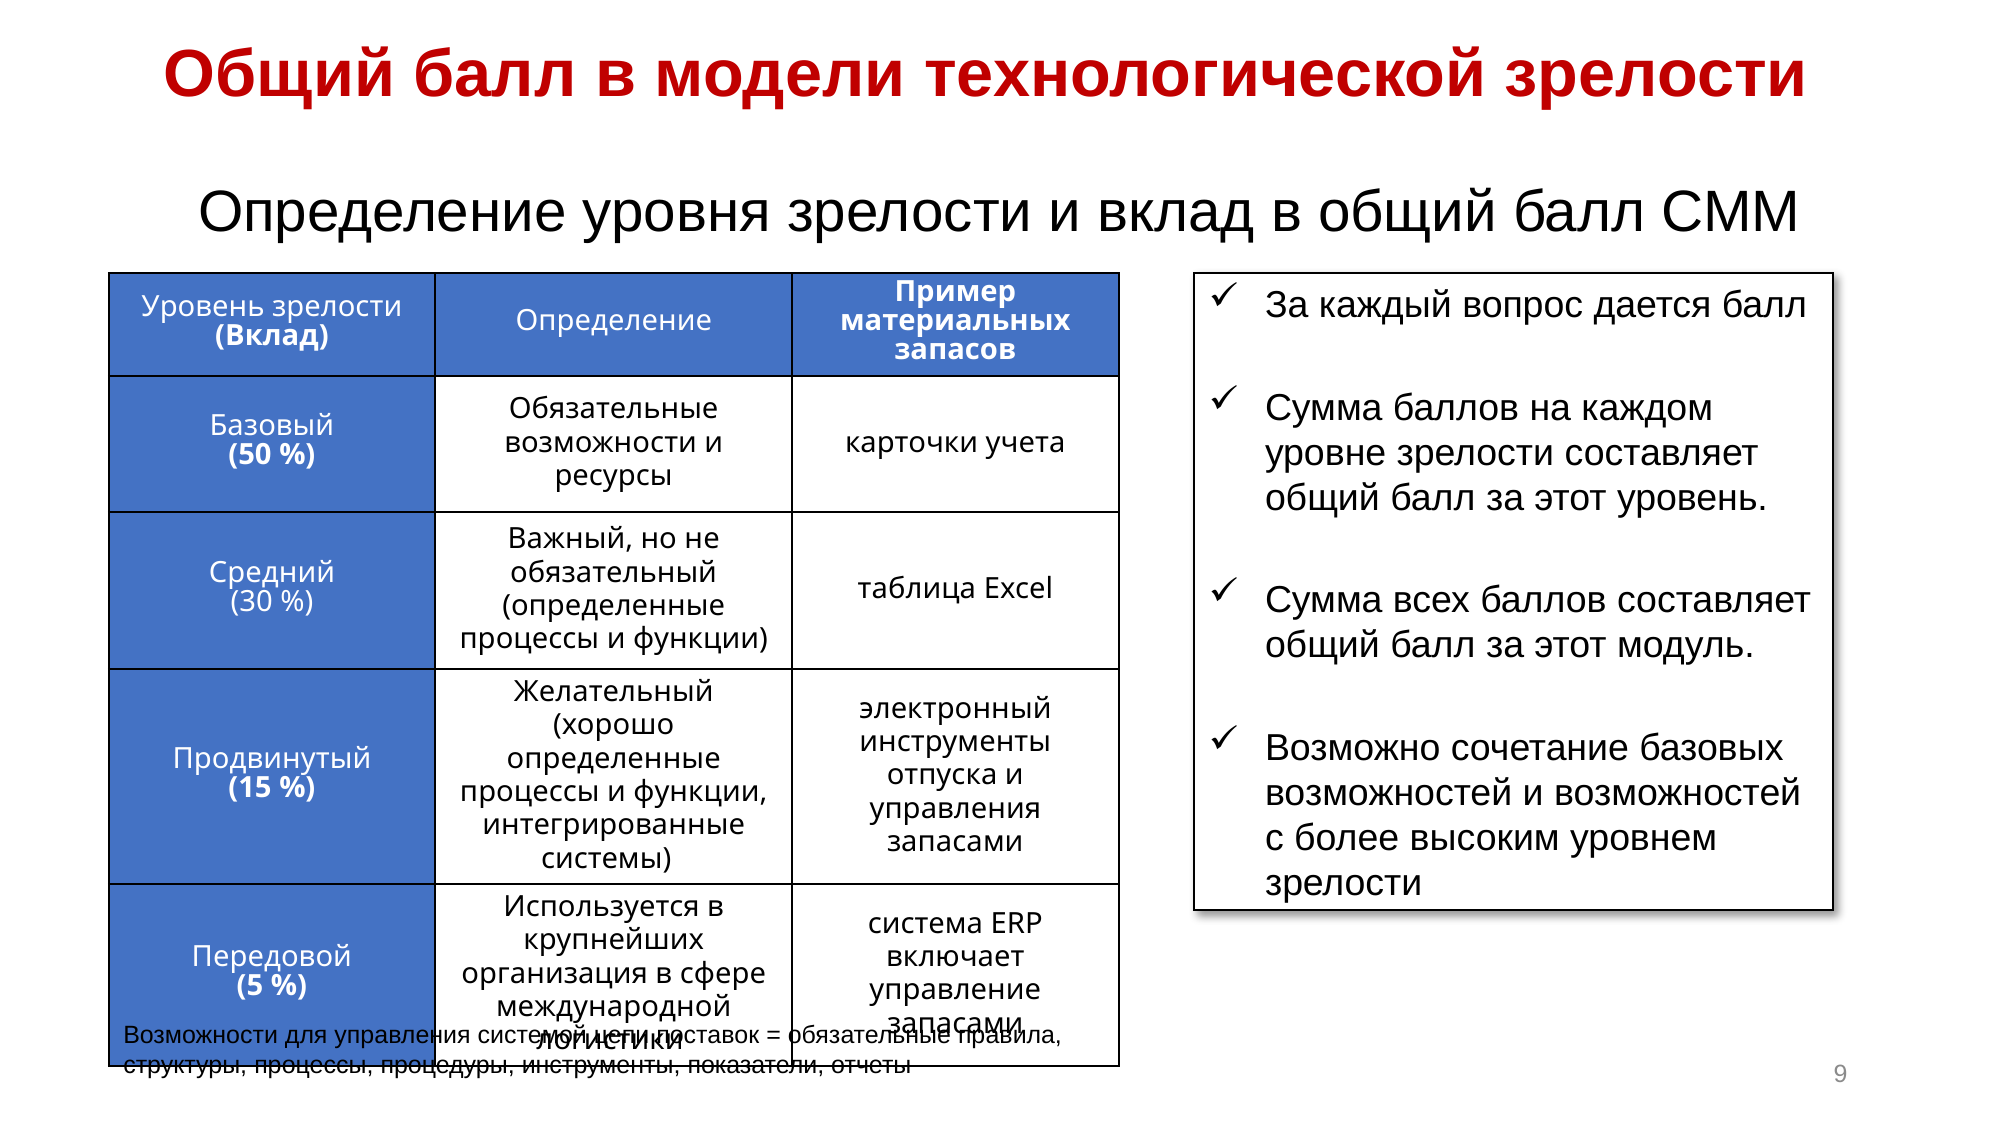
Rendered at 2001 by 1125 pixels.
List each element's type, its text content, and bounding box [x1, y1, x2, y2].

table_header Определение [436, 274, 791, 375]
table_header Уровень зрелости (Вклад) [110, 274, 434, 375]
table_cell Используется в крупнейших организация в сфере международной логистики [436, 885, 791, 1011]
title Определение уровня зрелости и вклад в общий балл СММ [22, 157, 1978, 258]
slide_number 9 [1412, 1042, 1863, 1103]
table_cell Передовой (5 %) [110, 885, 434, 1011]
text_box Возможности для управления системой цепи поставок = обязательные правила, структуры, процессы, процедуры, инструменты, показатели, отчеты [108, 1011, 1145, 1086]
table_cell Средний (30 %) [110, 513, 434, 668]
text_box За каждый вопрос дается балл Сумма баллов на каждом уровне зрелости составляет общий балл за этот уровень. Сумма всех баллов составляет общий балл за этот модуль. Возможно сочетание базовых возможностей и возможностей с более высоким уровнем зрелости [1193, 272, 1834, 911]
table_header Пример материальных запасов [793, 274, 1118, 375]
table_cell карточки учета [793, 377, 1118, 511]
table_cell Важный, но не обязательный (определенные процессы и функции) [436, 513, 791, 668]
table_cell Желательный (хорошо определенные процессы и функции, интегрированные системы) [436, 670, 791, 883]
text_box Общий балл в модели технологической зрелости [0, 22, 2000, 148]
table_cell Базовый (50 %) [110, 377, 434, 511]
table_cell электронный инструменты отпуска и управления запасами [793, 670, 1118, 883]
table_cell таблица Excel [793, 513, 1118, 668]
table_cell Продвинутый (15 %) [110, 670, 434, 883]
table_cell система ERP включает управление запасами [793, 885, 1118, 1011]
table_cell Обязательные возможности и ресурсы [436, 377, 791, 511]
